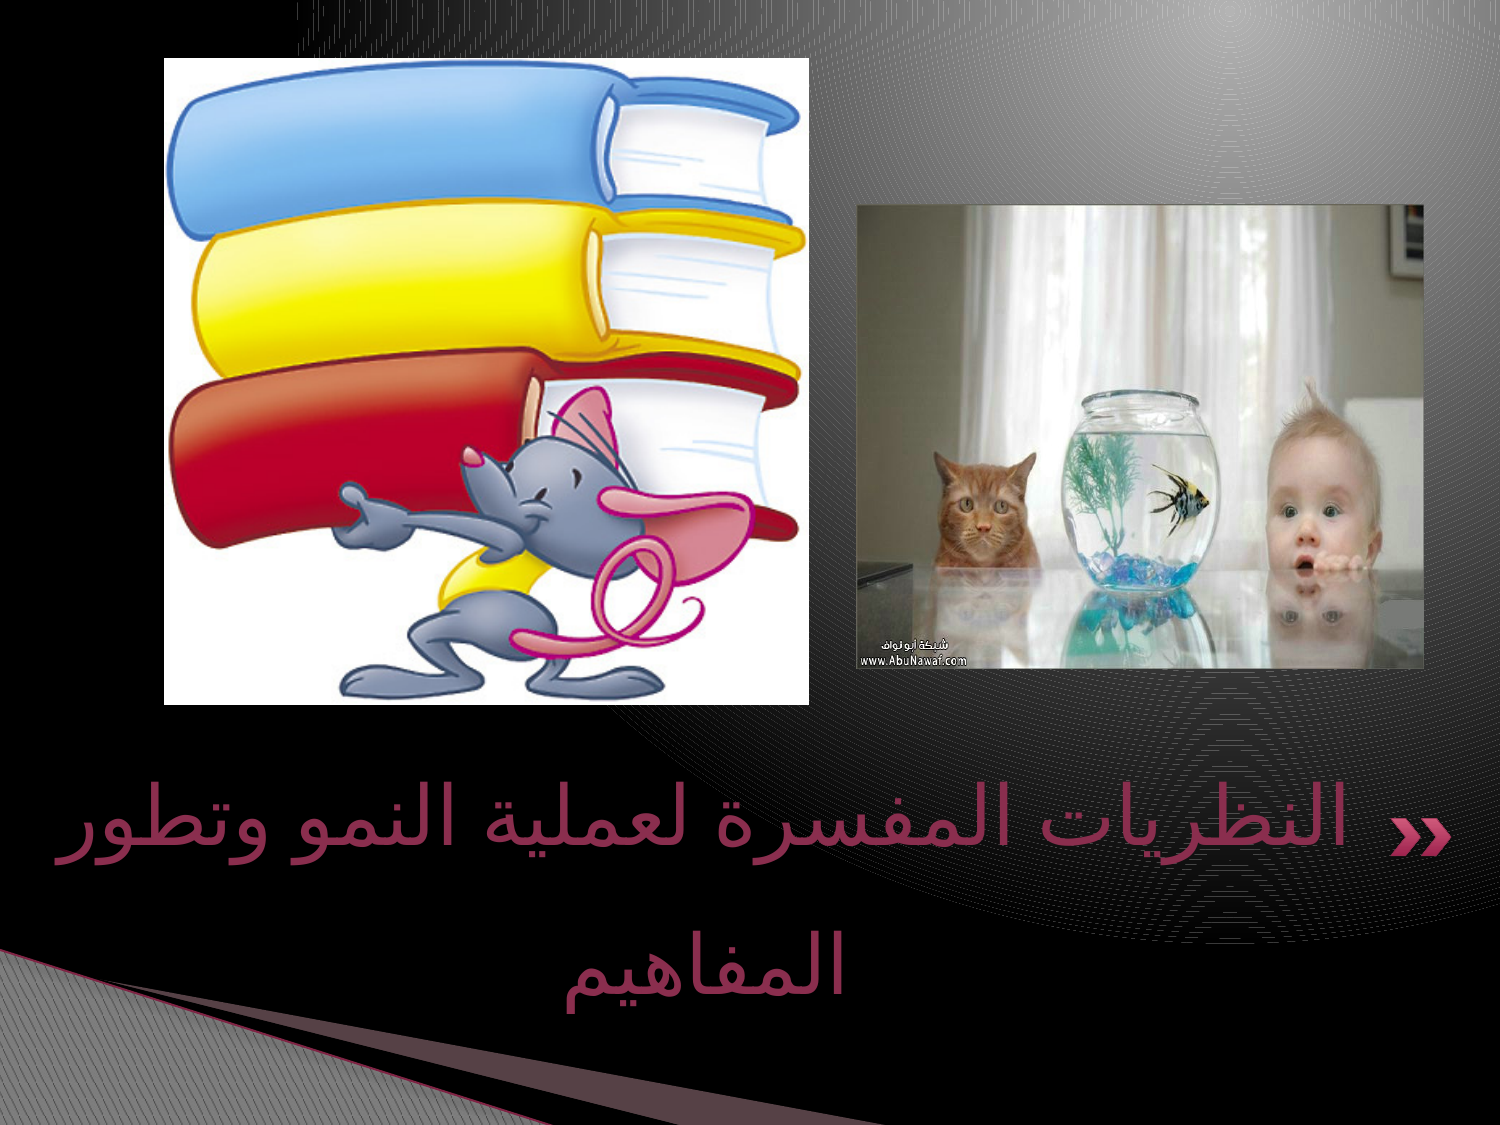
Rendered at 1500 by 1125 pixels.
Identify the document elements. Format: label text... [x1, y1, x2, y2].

picture [163, 58, 809, 705]
title النظريات المفسرة لعملية النمو وتطور المفاهيم [0, 704, 1412, 894]
picture [856, 204, 1424, 670]
picture [0, 952, 543, 1125]
